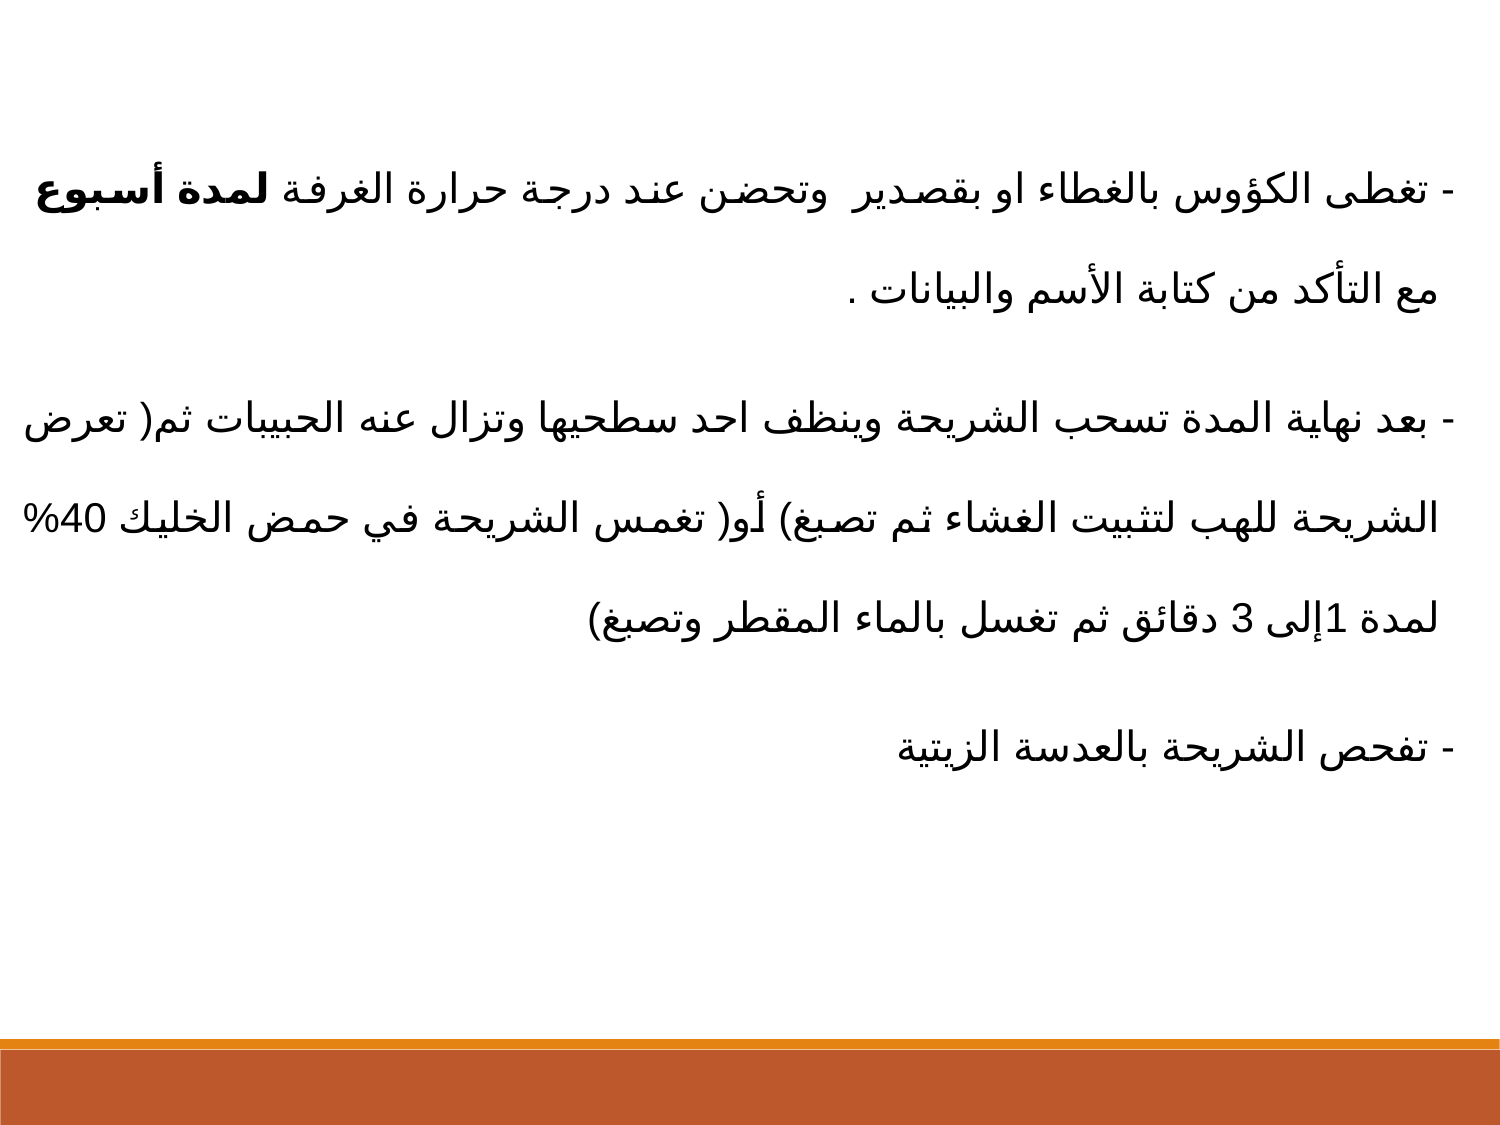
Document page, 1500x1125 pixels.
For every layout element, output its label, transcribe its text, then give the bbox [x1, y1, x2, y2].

title [0, 42, 1225, 231]
list - تغطى الكؤوس بالغطاء او بقصدير وتحضن عند درجة حرارة الغرفة لمدة أسبوع مع التأكد من كتابة الأسم والبيانات . - بعد نهاية المدة تسحب الشريحة وينظف احد سطحيها وتزال عنه الحبيبات ثم( تعرض الشريحة للهب لتثبيت الغشاء ثم تصبغ) أو( تغمس الشريحة في حمض الخليك 40% لمدة 1إلى 3 دقائق ثم تغسل بالماء المقطر وتصبغ) - تفحص الشريحة بالعدسة الزيتية [23, 103, 1456, 847]
